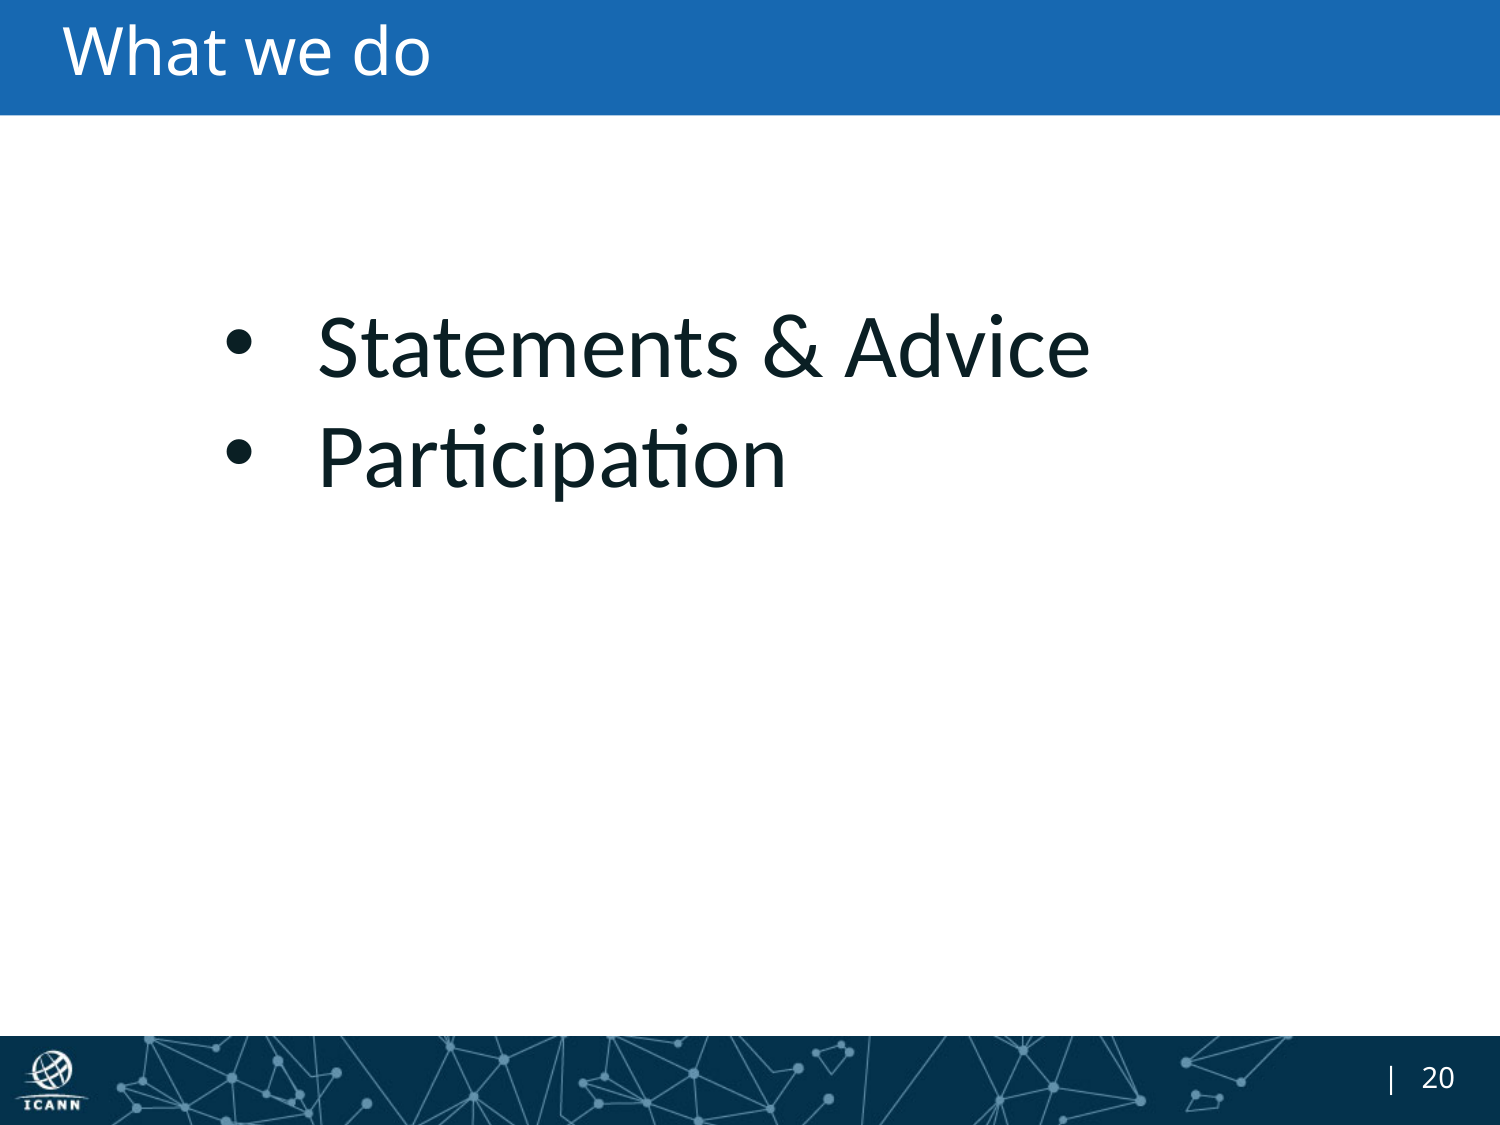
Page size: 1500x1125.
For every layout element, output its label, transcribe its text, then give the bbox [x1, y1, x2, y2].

picture [0, 1036, 1500, 1125]
title What we do [0, 0, 1500, 116]
text_box Statements & Advice Participation [209, 278, 1109, 514]
